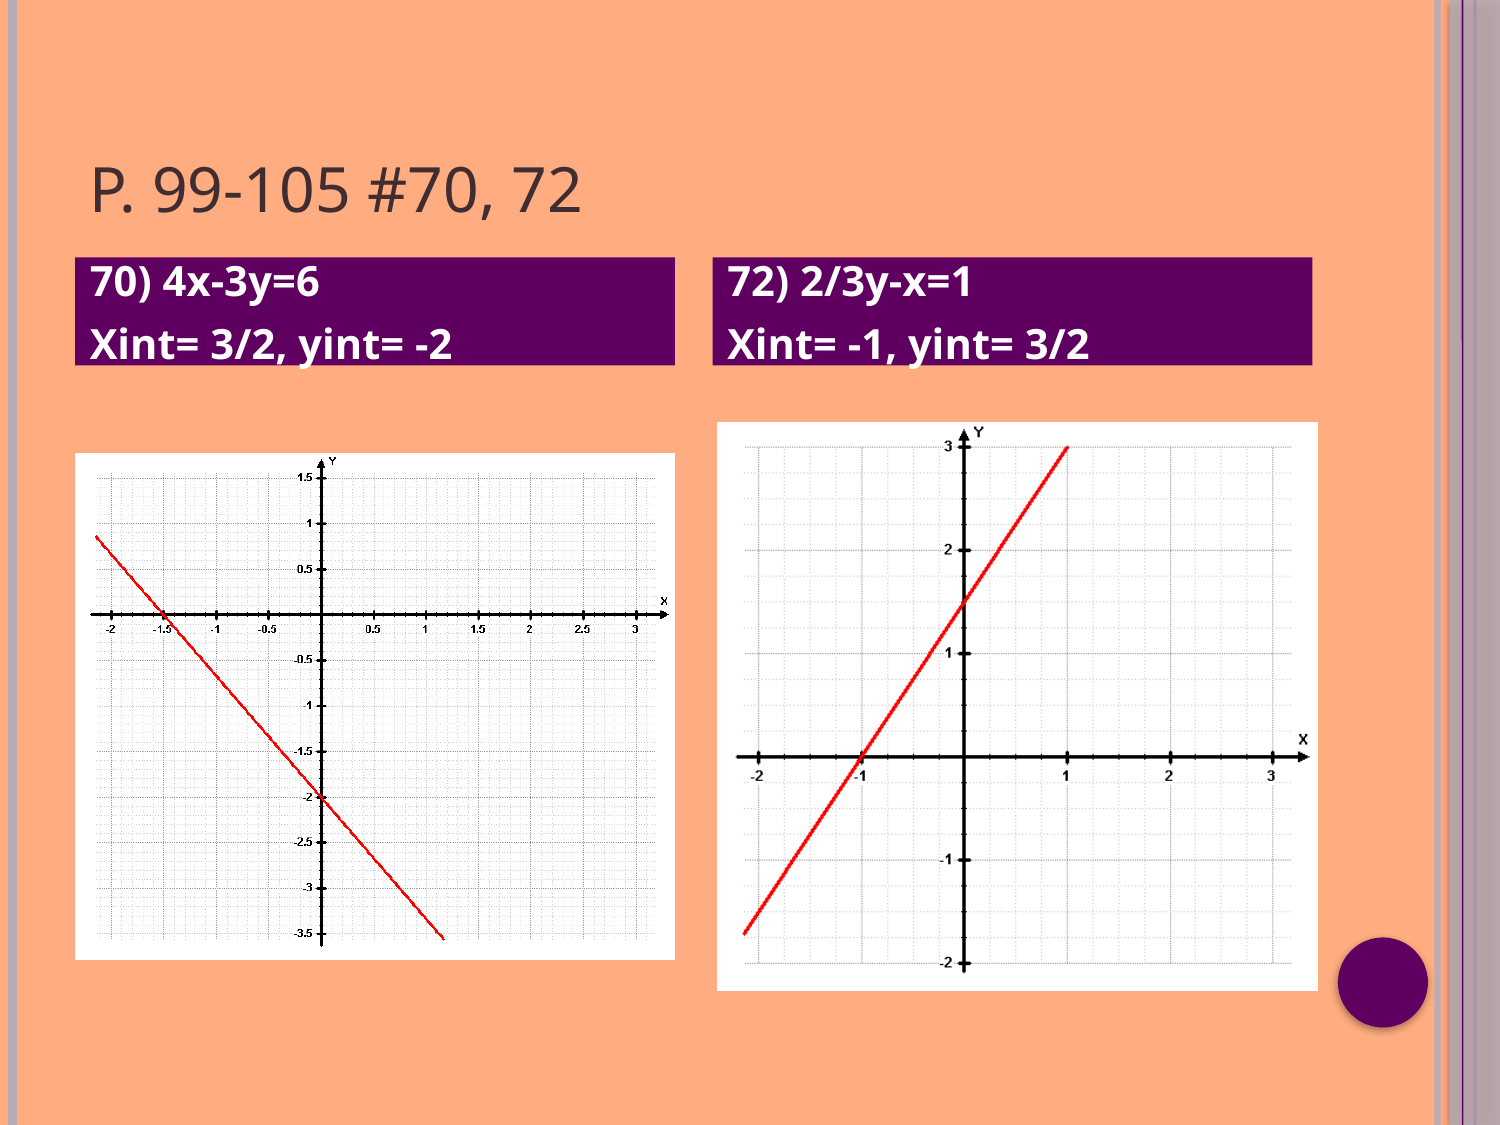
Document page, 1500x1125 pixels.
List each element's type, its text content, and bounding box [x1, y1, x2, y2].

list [74, 452, 676, 960]
list 70) 4x-3y=6 Xint= 3/2, yint= -2 [75, 257, 675, 366]
list 72) 2/3y-x=1 Xint= -1, yint= 3/2 [712, 257, 1313, 366]
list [716, 421, 1318, 991]
title P. 99-105 #70, 72 [75, 44, 1313, 233]
